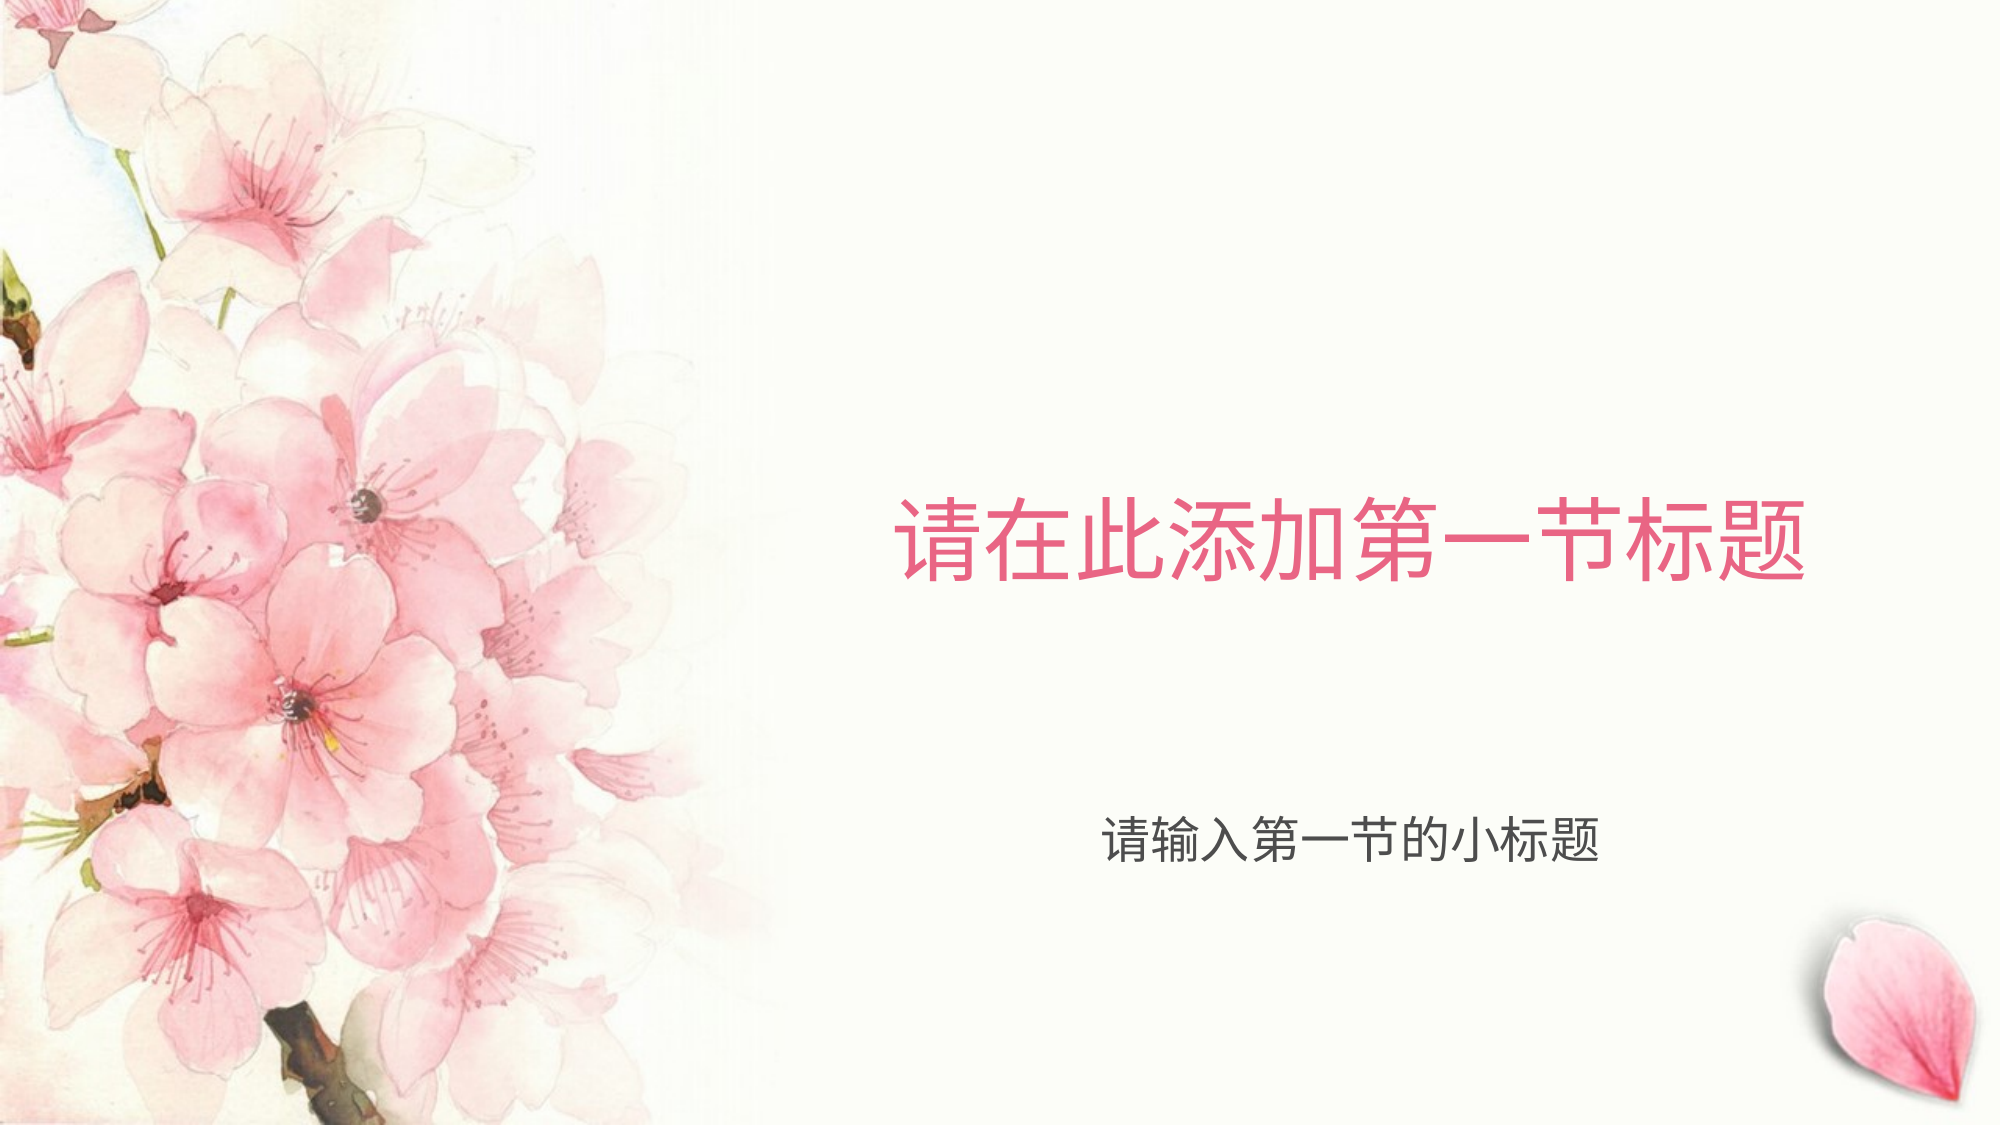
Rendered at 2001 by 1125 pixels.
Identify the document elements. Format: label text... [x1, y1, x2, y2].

list 请输入第一节的小标题 [761, 771, 1939, 878]
picture [0, 0, 2000, 1125]
title 请在此添加第一节标题 [761, 304, 1939, 716]
